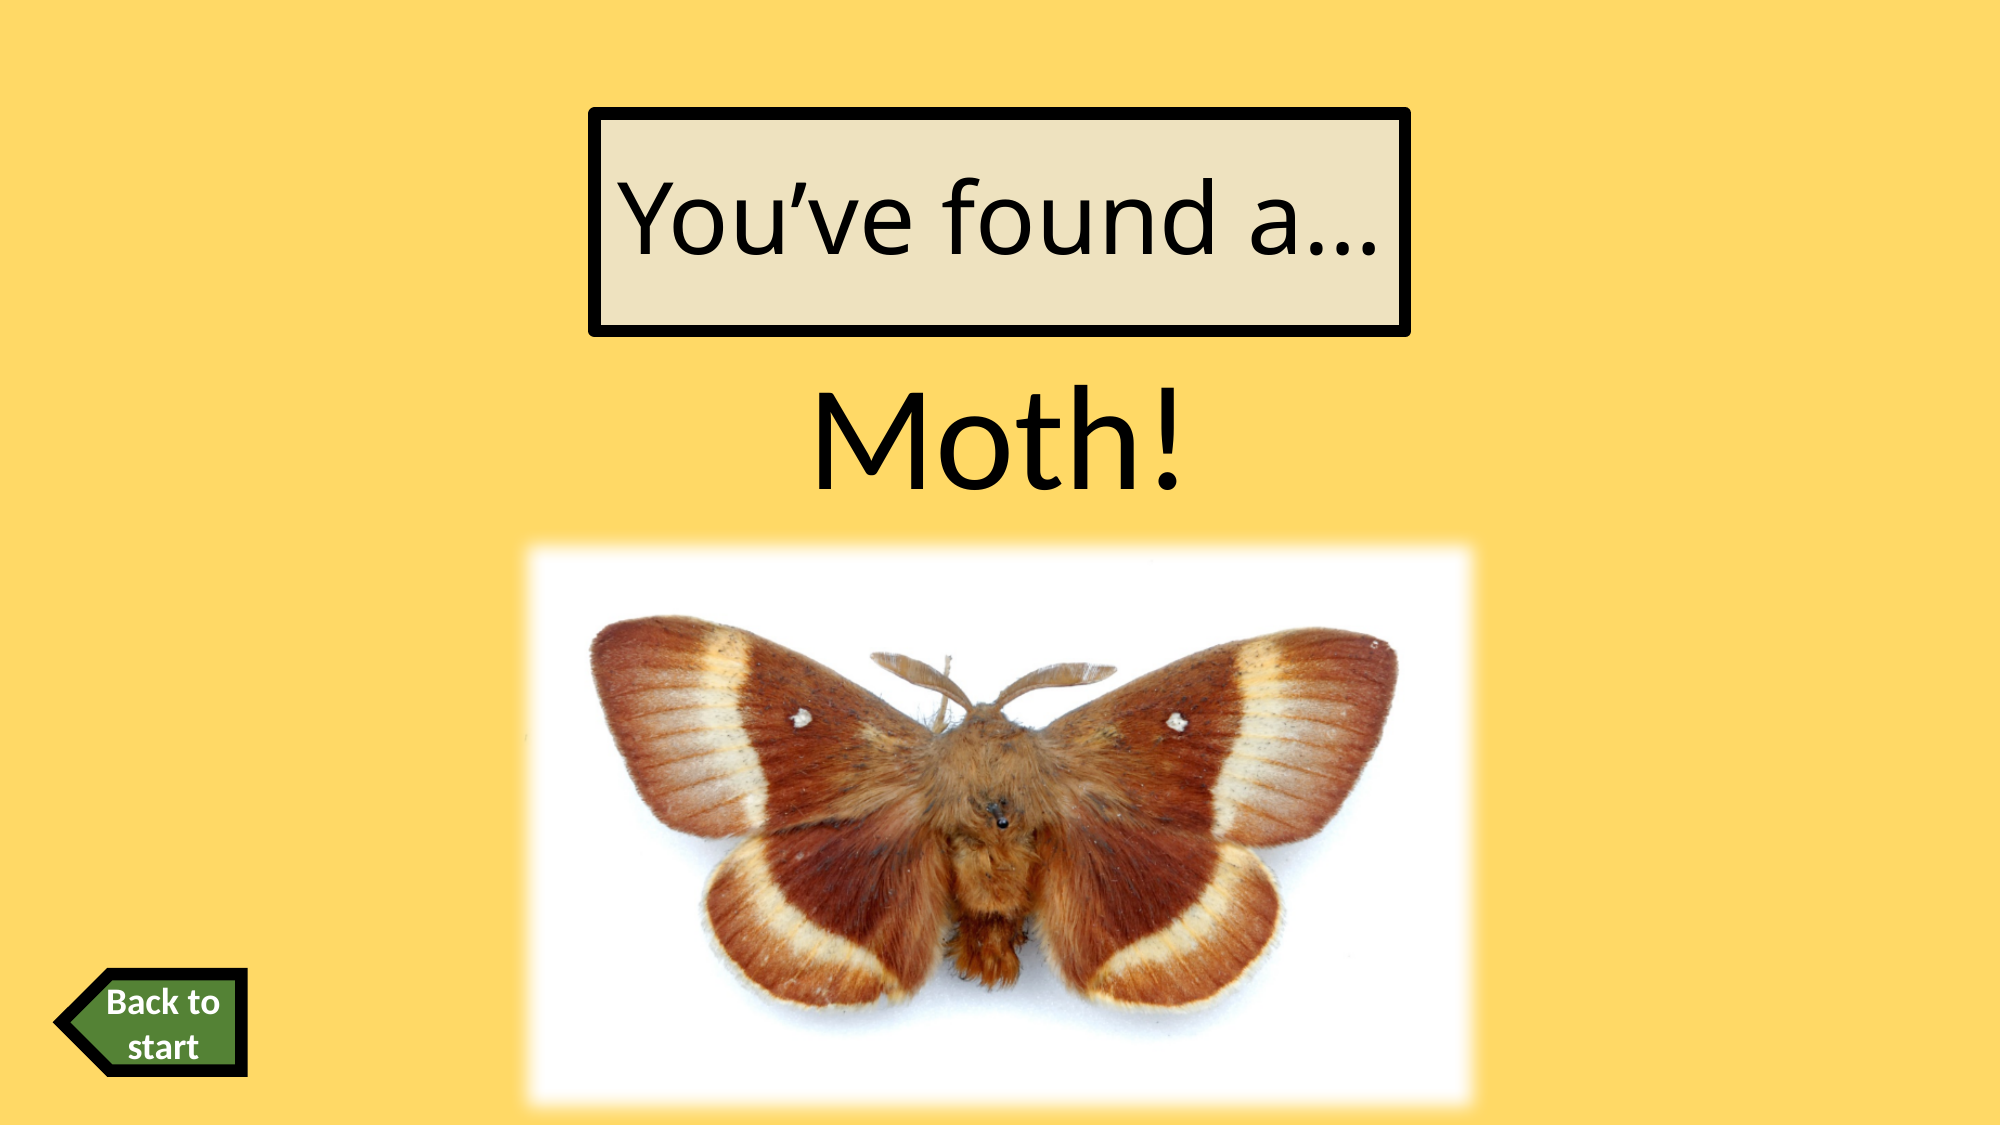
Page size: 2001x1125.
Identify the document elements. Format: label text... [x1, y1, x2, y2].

picture [509, 527, 1491, 1125]
title You’ve found a… [594, 113, 1406, 331]
text_box Back to start [60, 973, 243, 1072]
text_box Moth! [392, 332, 1608, 527]
